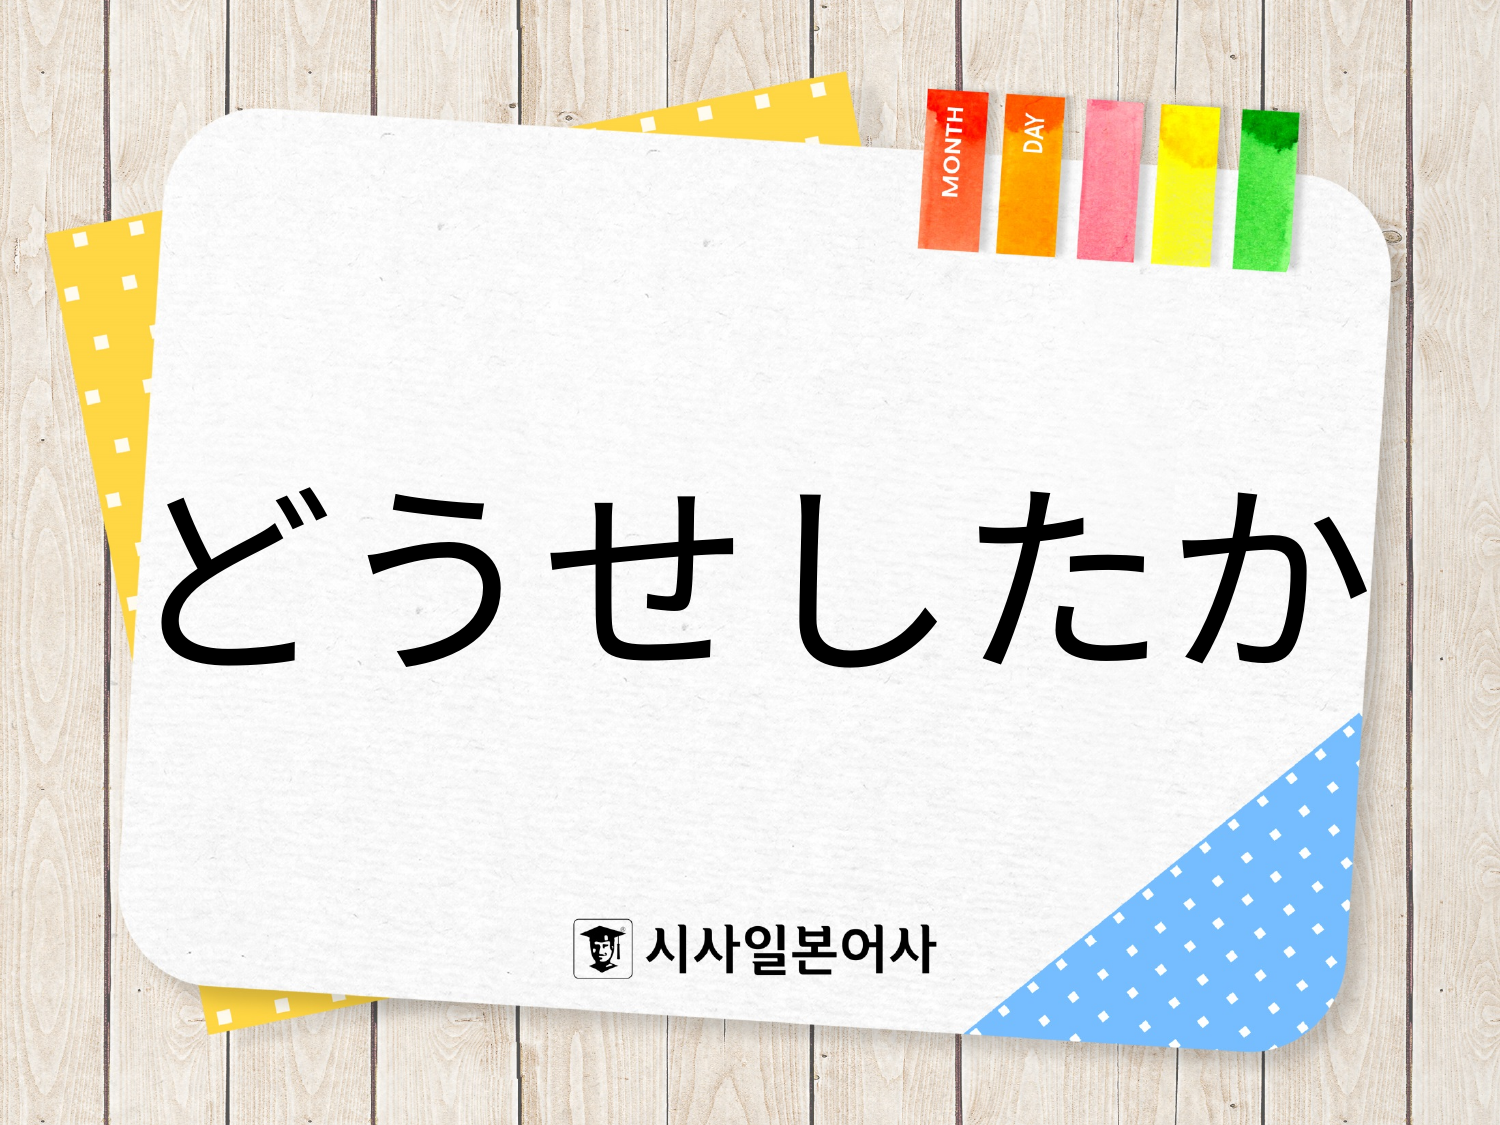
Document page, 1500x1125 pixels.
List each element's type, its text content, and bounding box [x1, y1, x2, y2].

title どうせしたか [75, 338, 1425, 811]
picture [0, 0, 1500, 1125]
